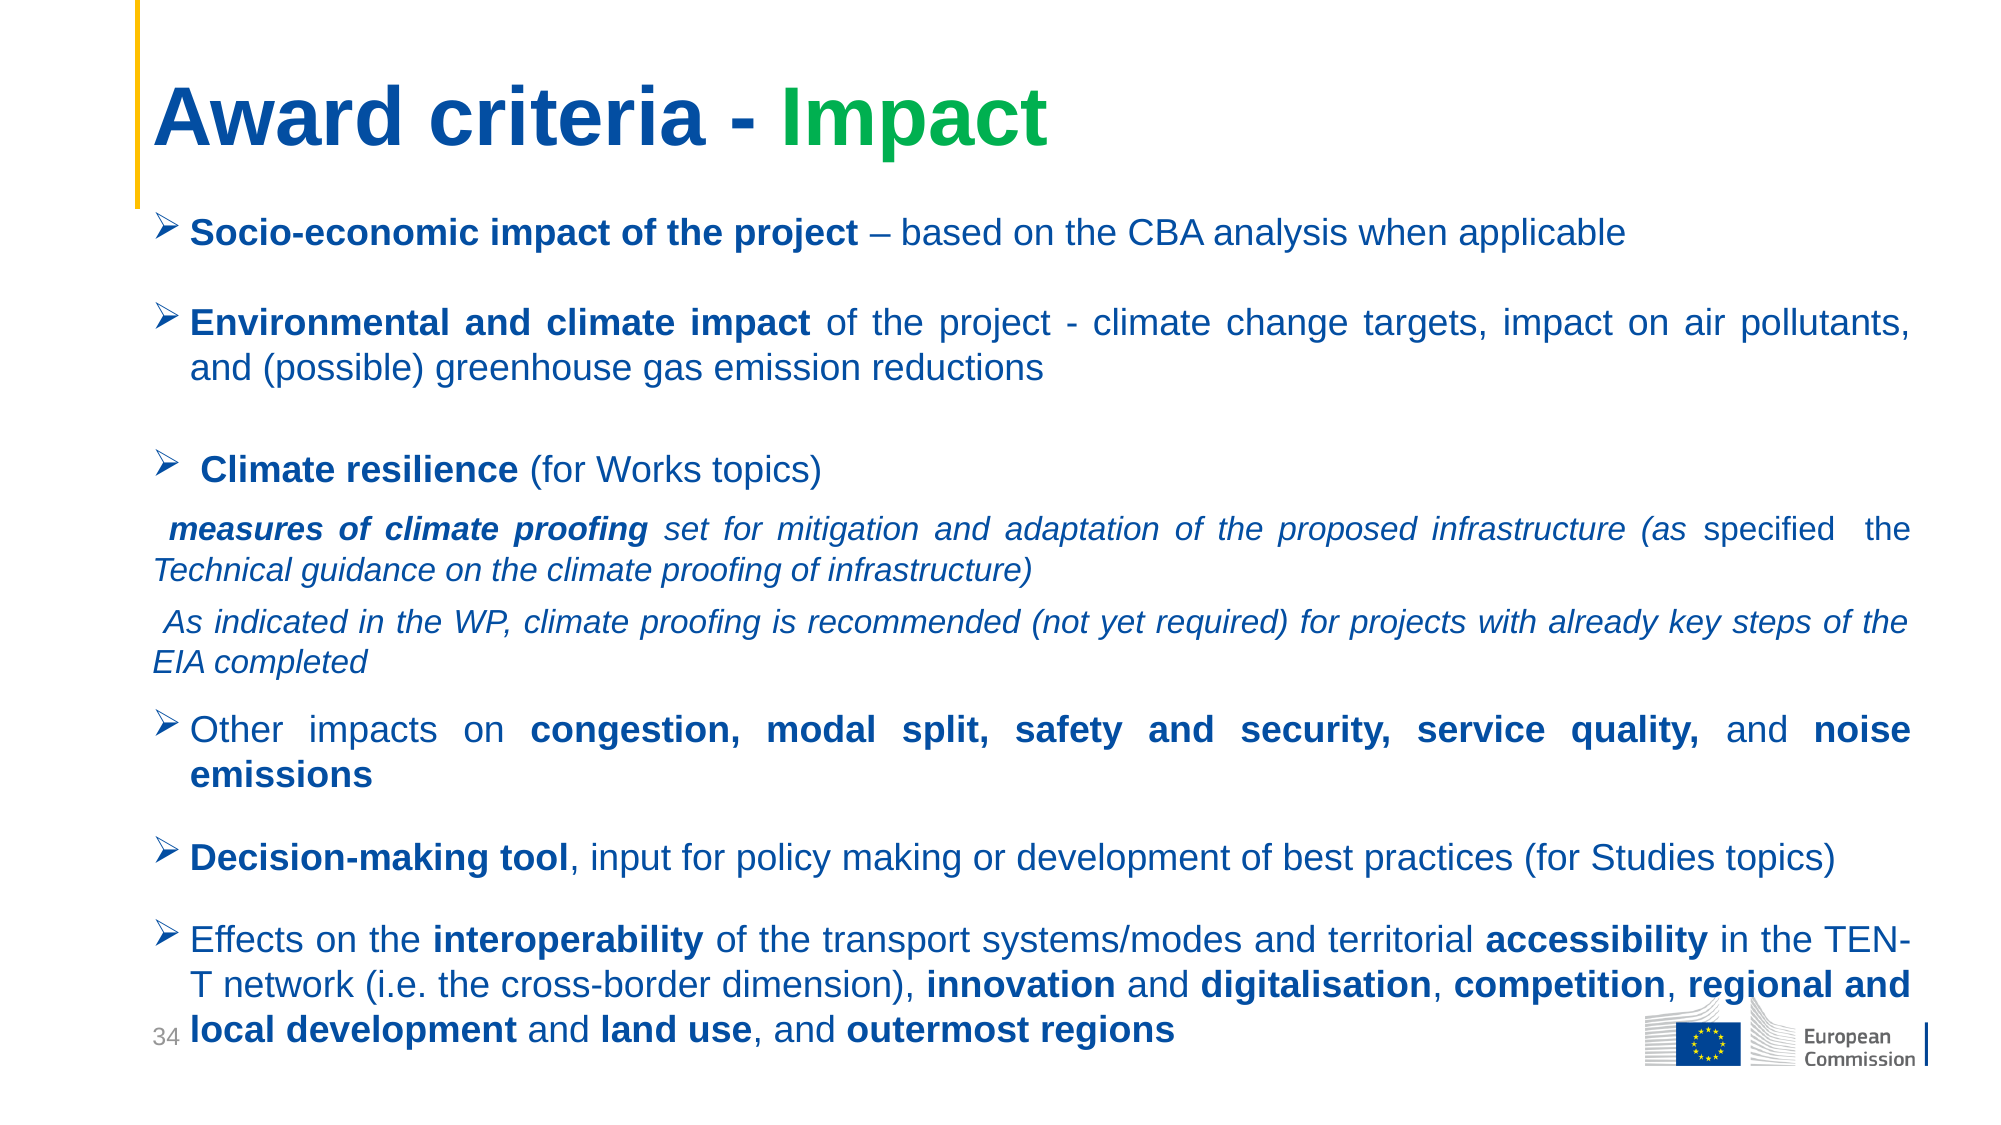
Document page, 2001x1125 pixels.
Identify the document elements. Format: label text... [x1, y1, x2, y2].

picture [1645, 991, 1928, 1066]
slide_number 34 [137, 1005, 588, 1066]
list Socio-economic impact of the project – based on the CBA analysis when applicable Environmental and climate impact of the project - climate change targets, impact on air pollutants, and (possible) greenhouse gas emission reductions Climate resilience (for Works topics) measures of climate proofing set for mitigation and adaptation of the proposed infrastructure (as specified the Technical guidance on the climate proofing of infrastructure) As indicated in the WP, climate proofing is recommended (not yet required) for projects with already key steps of the EIA completed Other impacts on congestion, modal split, safety and security, service quality, and noise emissions Decision-making tool, input for policy making or development of best practices (for Studies topics) Effects on the interoperability of the transport systems/modes and territorial accessibility in the TEN-T network (i.e. the cross-border dimension), innovation and digitalisation, competition, regional and local development and land use, and outermost regions [137, 200, 1927, 921]
title Award criteria - Impact [137, 35, 1863, 164]
